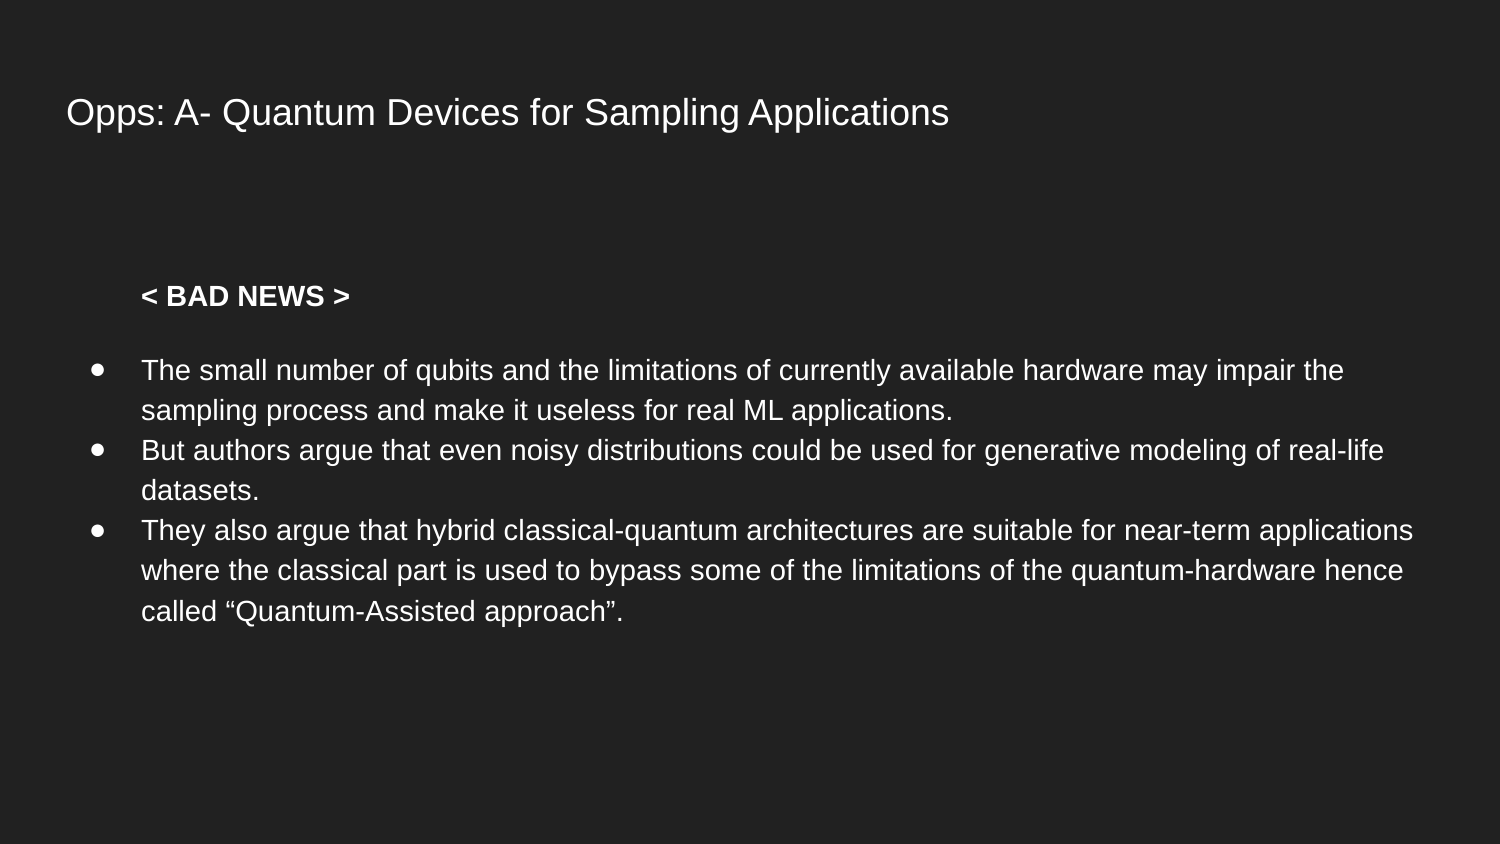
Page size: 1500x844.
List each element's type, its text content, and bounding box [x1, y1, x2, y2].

title Opps: A- Quantum Devices for Sampling Applications [51, 72, 1449, 167]
list < BAD NEWS > The small number of qubits and the limitations of currently available hardware may impair the sampling process and make it useless for real ML applications. But authors argue that even noisy distributions could be used for generative modeling of real-life datasets. They also argue that hybrid classical-quantum architectures are suitable for near-term applications where the classical part is used to bypass some of the limitations of the quantum-hardware hence called “Quantum-Assisted approach”. [51, 189, 1449, 750]
